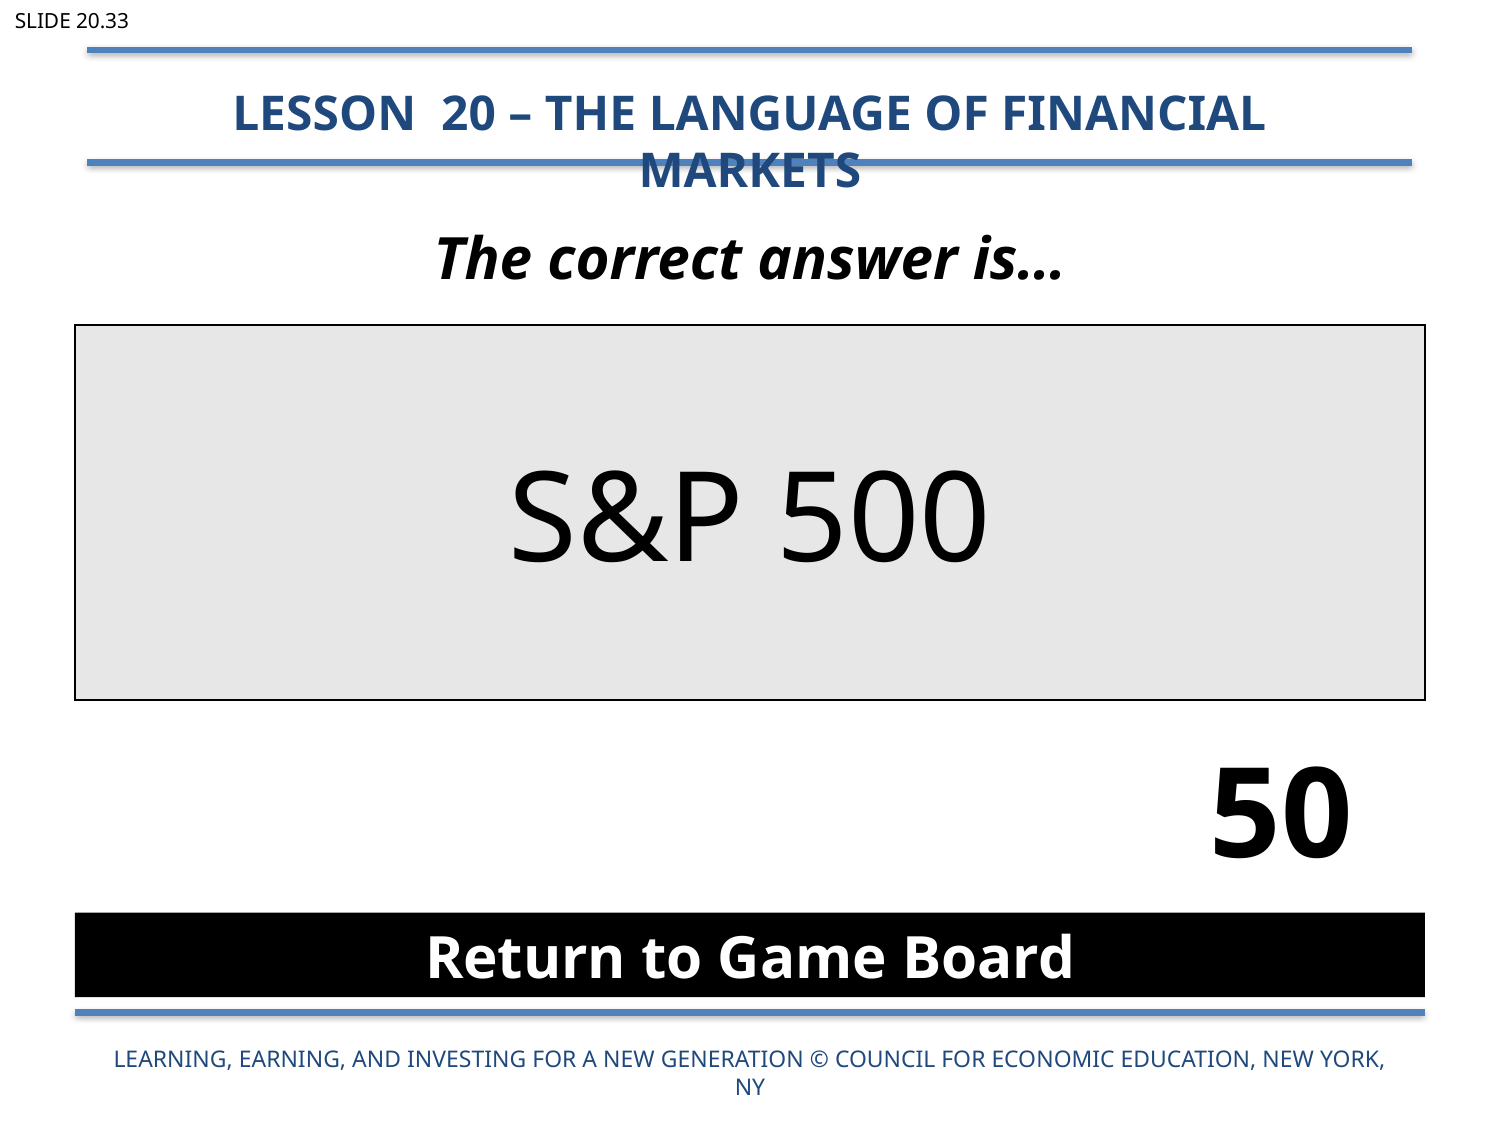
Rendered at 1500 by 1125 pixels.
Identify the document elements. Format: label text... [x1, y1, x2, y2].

text_box Slide 20.33 [0, 0, 213, 40]
table_header S&P 500 [76, 350, 1424, 699]
text_box Lesson 20 – The Language of Financial Markets [125, 74, 1375, 161]
text_box Return to Game Board [74, 912, 1425, 998]
text_box 50 [1162, 724, 1400, 890]
title The correct answer is… [75, 162, 1425, 350]
